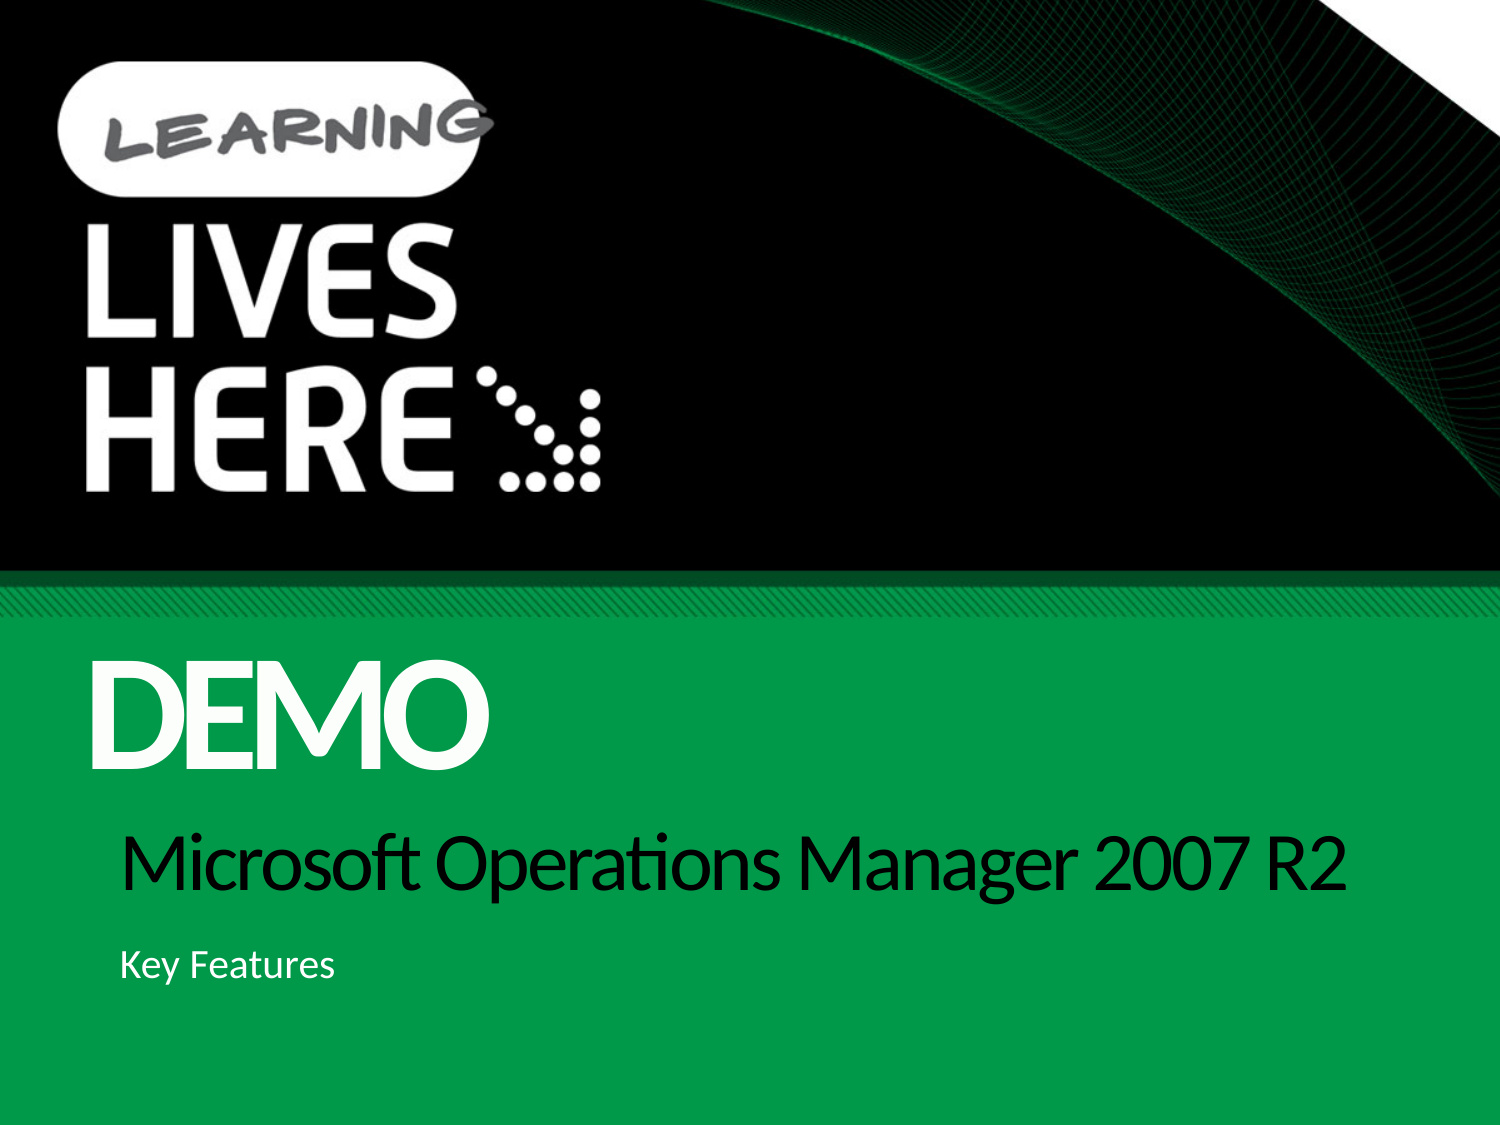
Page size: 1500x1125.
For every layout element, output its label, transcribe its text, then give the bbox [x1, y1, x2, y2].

picture [0, 0, 1500, 1125]
subtitle Key Features [119, 942, 1236, 1019]
title Microsoft Operations Manager 2007 R2 [119, 818, 1375, 943]
list DEMO [83, 625, 1344, 800]
